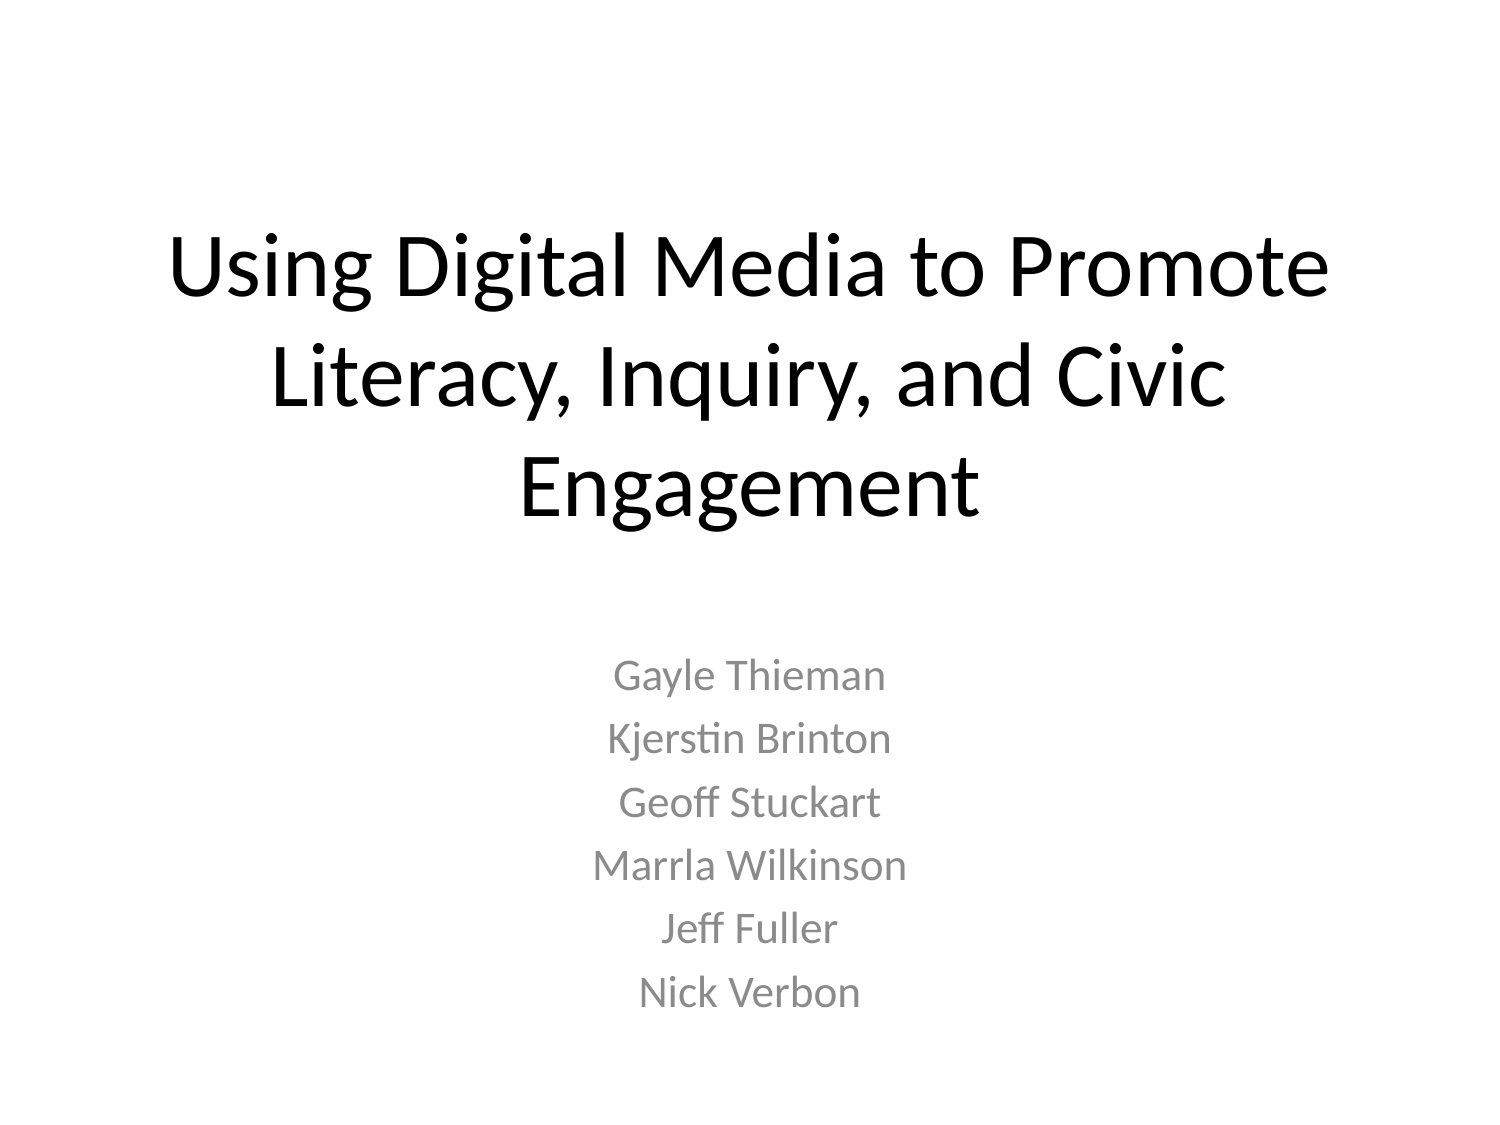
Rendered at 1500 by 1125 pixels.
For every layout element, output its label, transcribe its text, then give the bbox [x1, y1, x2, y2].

title Using Digital Media to Promote Literacy, Inquiry, and Civic Engagement [112, 148, 1388, 591]
subtitle Gayle Thieman Kjerstin Brinton Geoff Stuckart Marrla Wilkinson Jeff Fuller Nick Verbon [225, 637, 1275, 1029]
